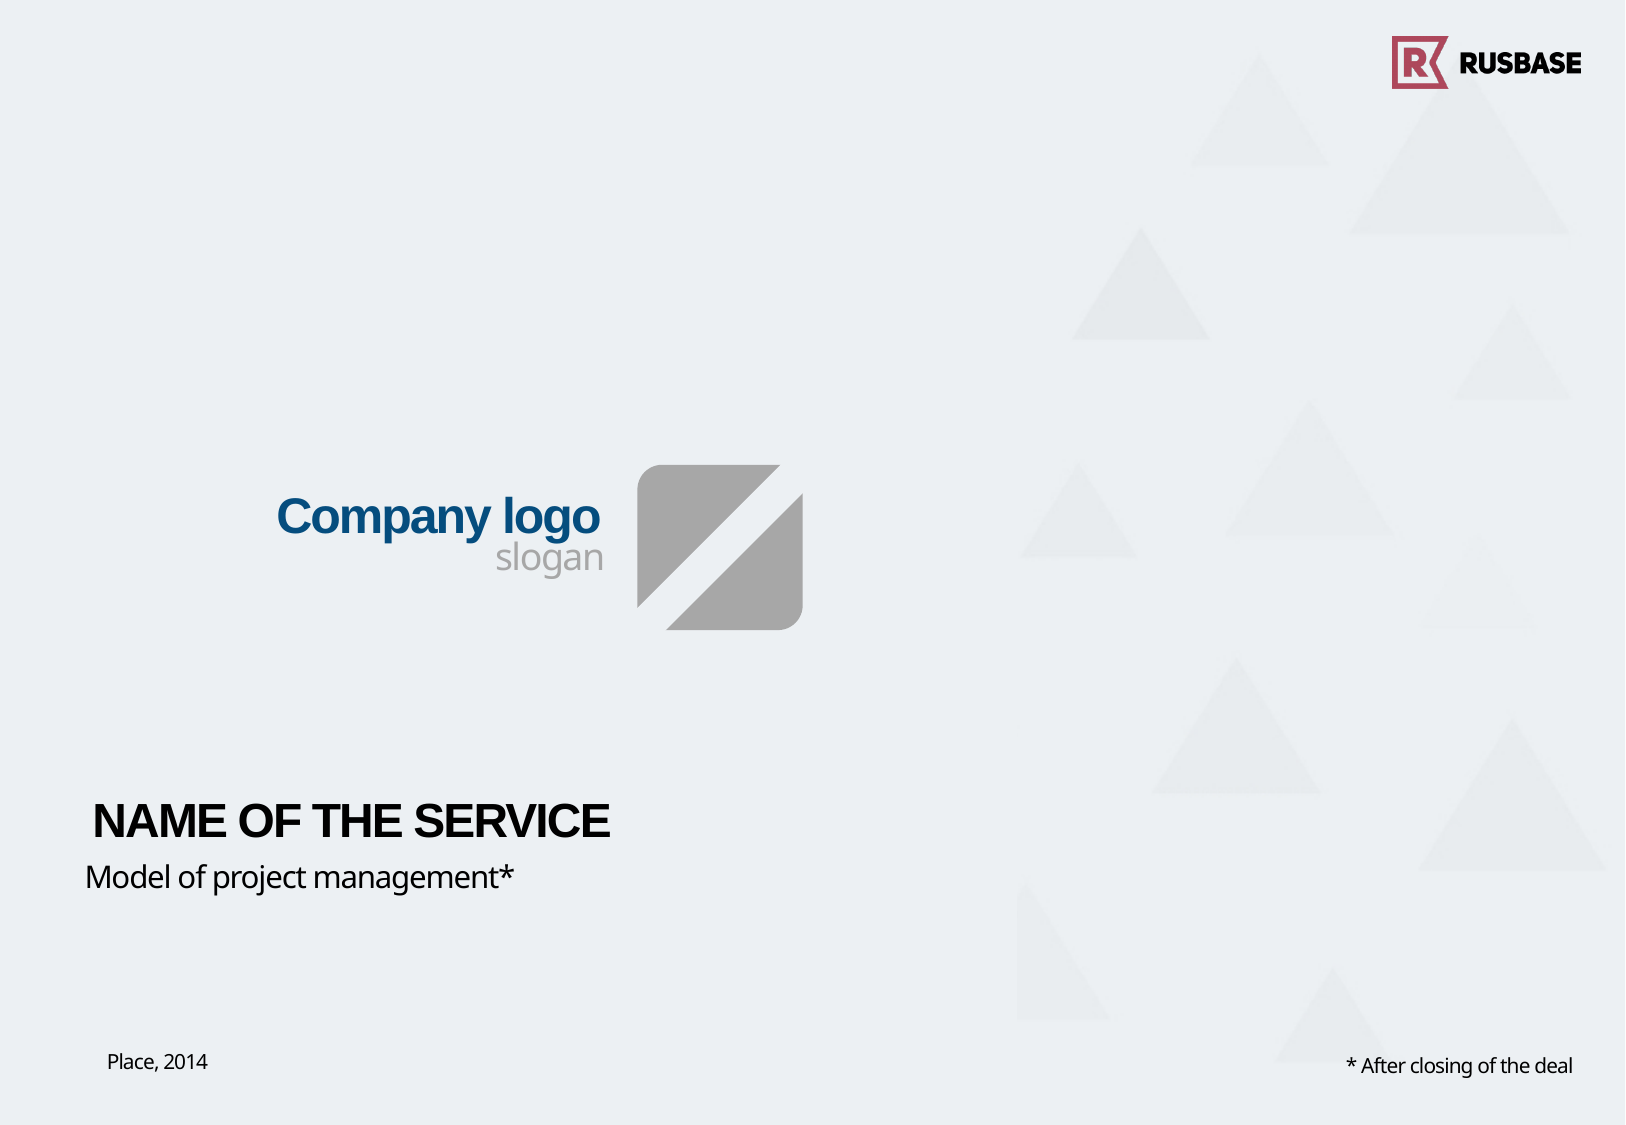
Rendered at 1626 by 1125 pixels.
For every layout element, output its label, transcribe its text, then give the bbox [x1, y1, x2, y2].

text_box Model of project management* [84, 863, 516, 896]
picture [1017, 0, 1626, 1125]
text_box Place, 2014 [106, 1052, 208, 1074]
text_box * After closing of the deal [1345, 1052, 1574, 1078]
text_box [268, 429, 841, 669]
text_box NAME OF THE SERVICE [92, 798, 1625, 848]
